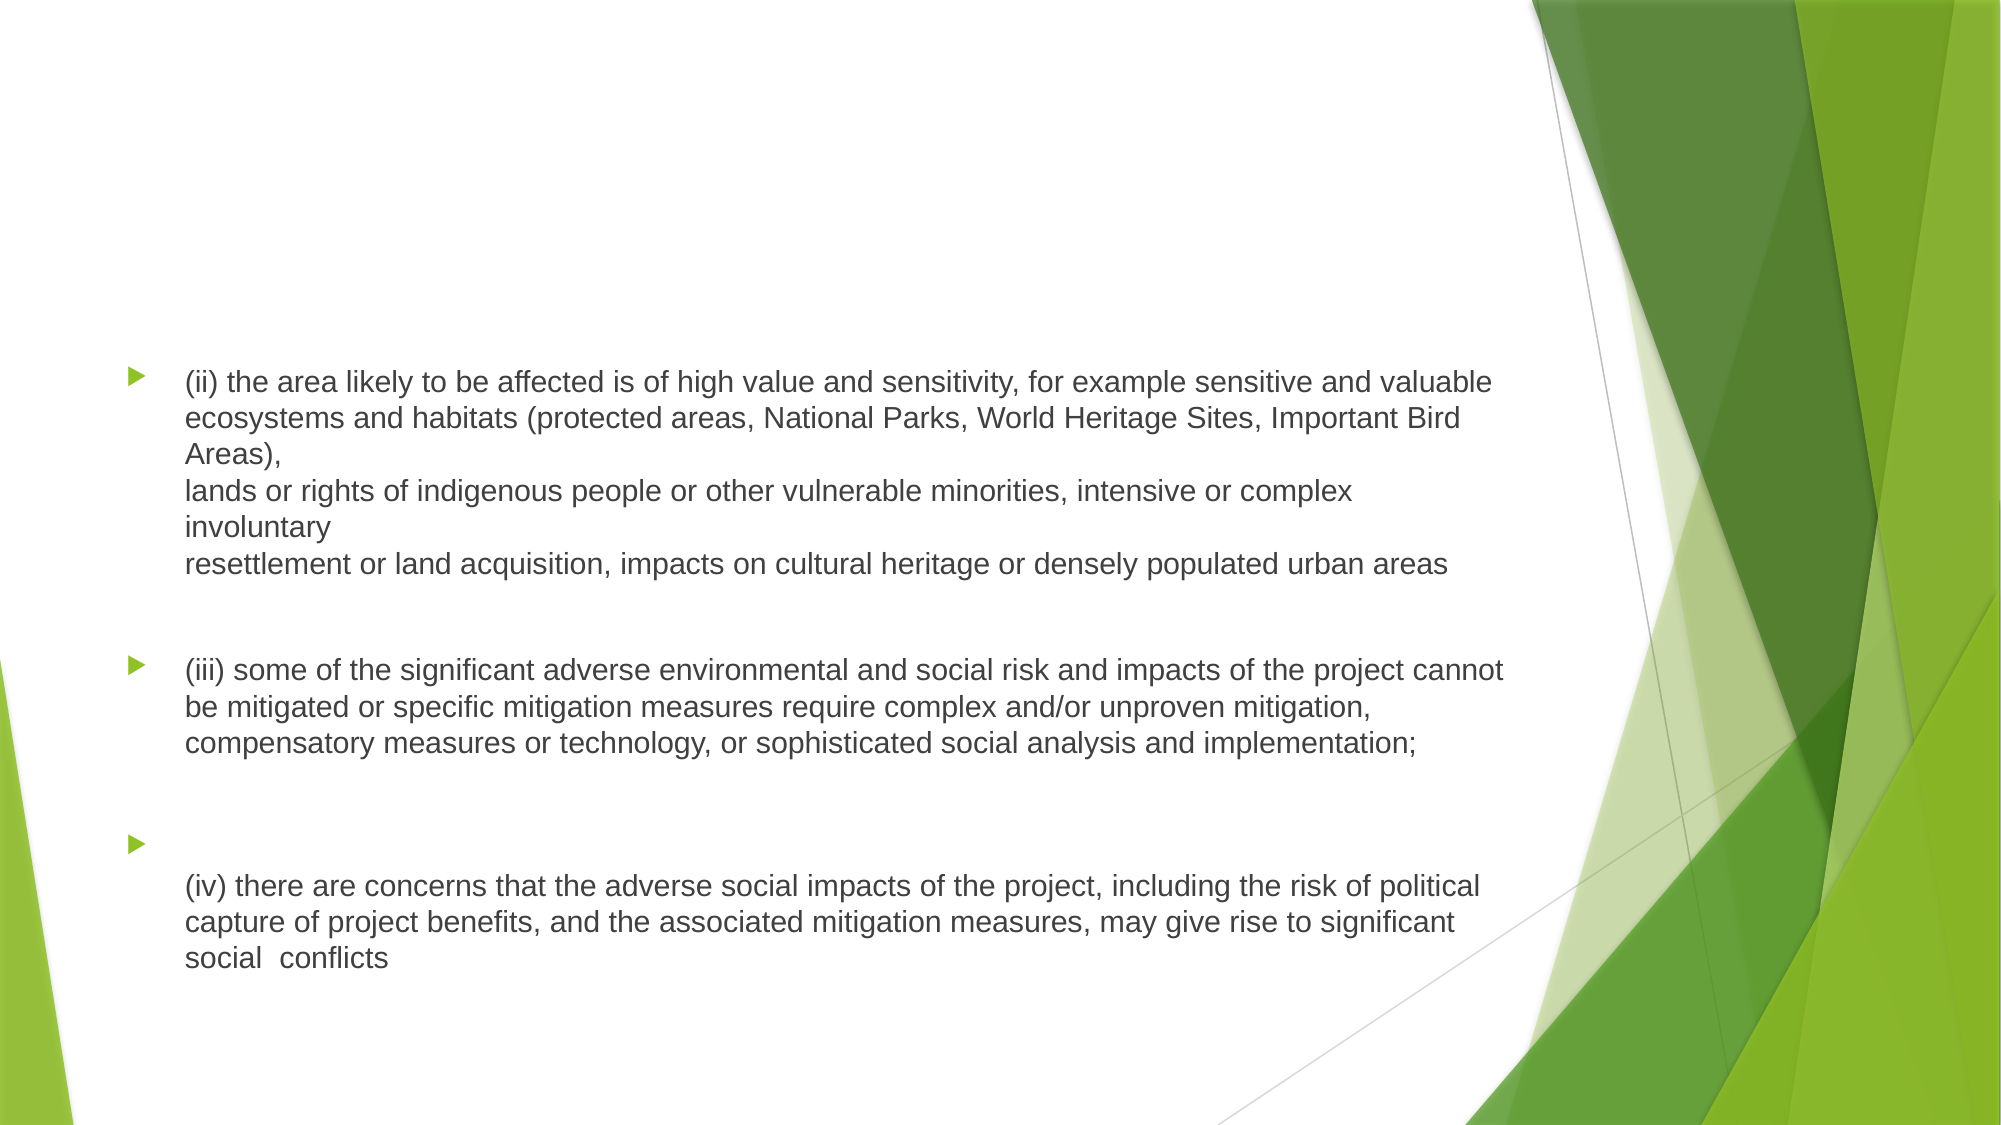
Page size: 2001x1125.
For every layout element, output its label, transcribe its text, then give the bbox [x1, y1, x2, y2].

list (ii) the area likely to be affected is of high value and sensitivity, for example sensitive and valuable ecosystems and habitats (protected areas, National Parks, World Heritage Sites, Important Bird Areas), lands or rights of indigenous people or other vulnerable minorities, intensive or complex involuntary resettlement or land acquisition, impacts on cultural heritage or densely populated urban areas (iii) some of the significant adverse environmental and social risk and impacts of the project cannot be mitigated or specific mitigation measures require complex and/or unproven mitigation, compensatory measures or technology, or sophisticated social analysis and implementation; (iv) there are concerns that the adverse social impacts of the project, including the risk of political capture of project benefits, and the associated mitigation measures, may give rise to significant social conflicts [111, 354, 1522, 992]
